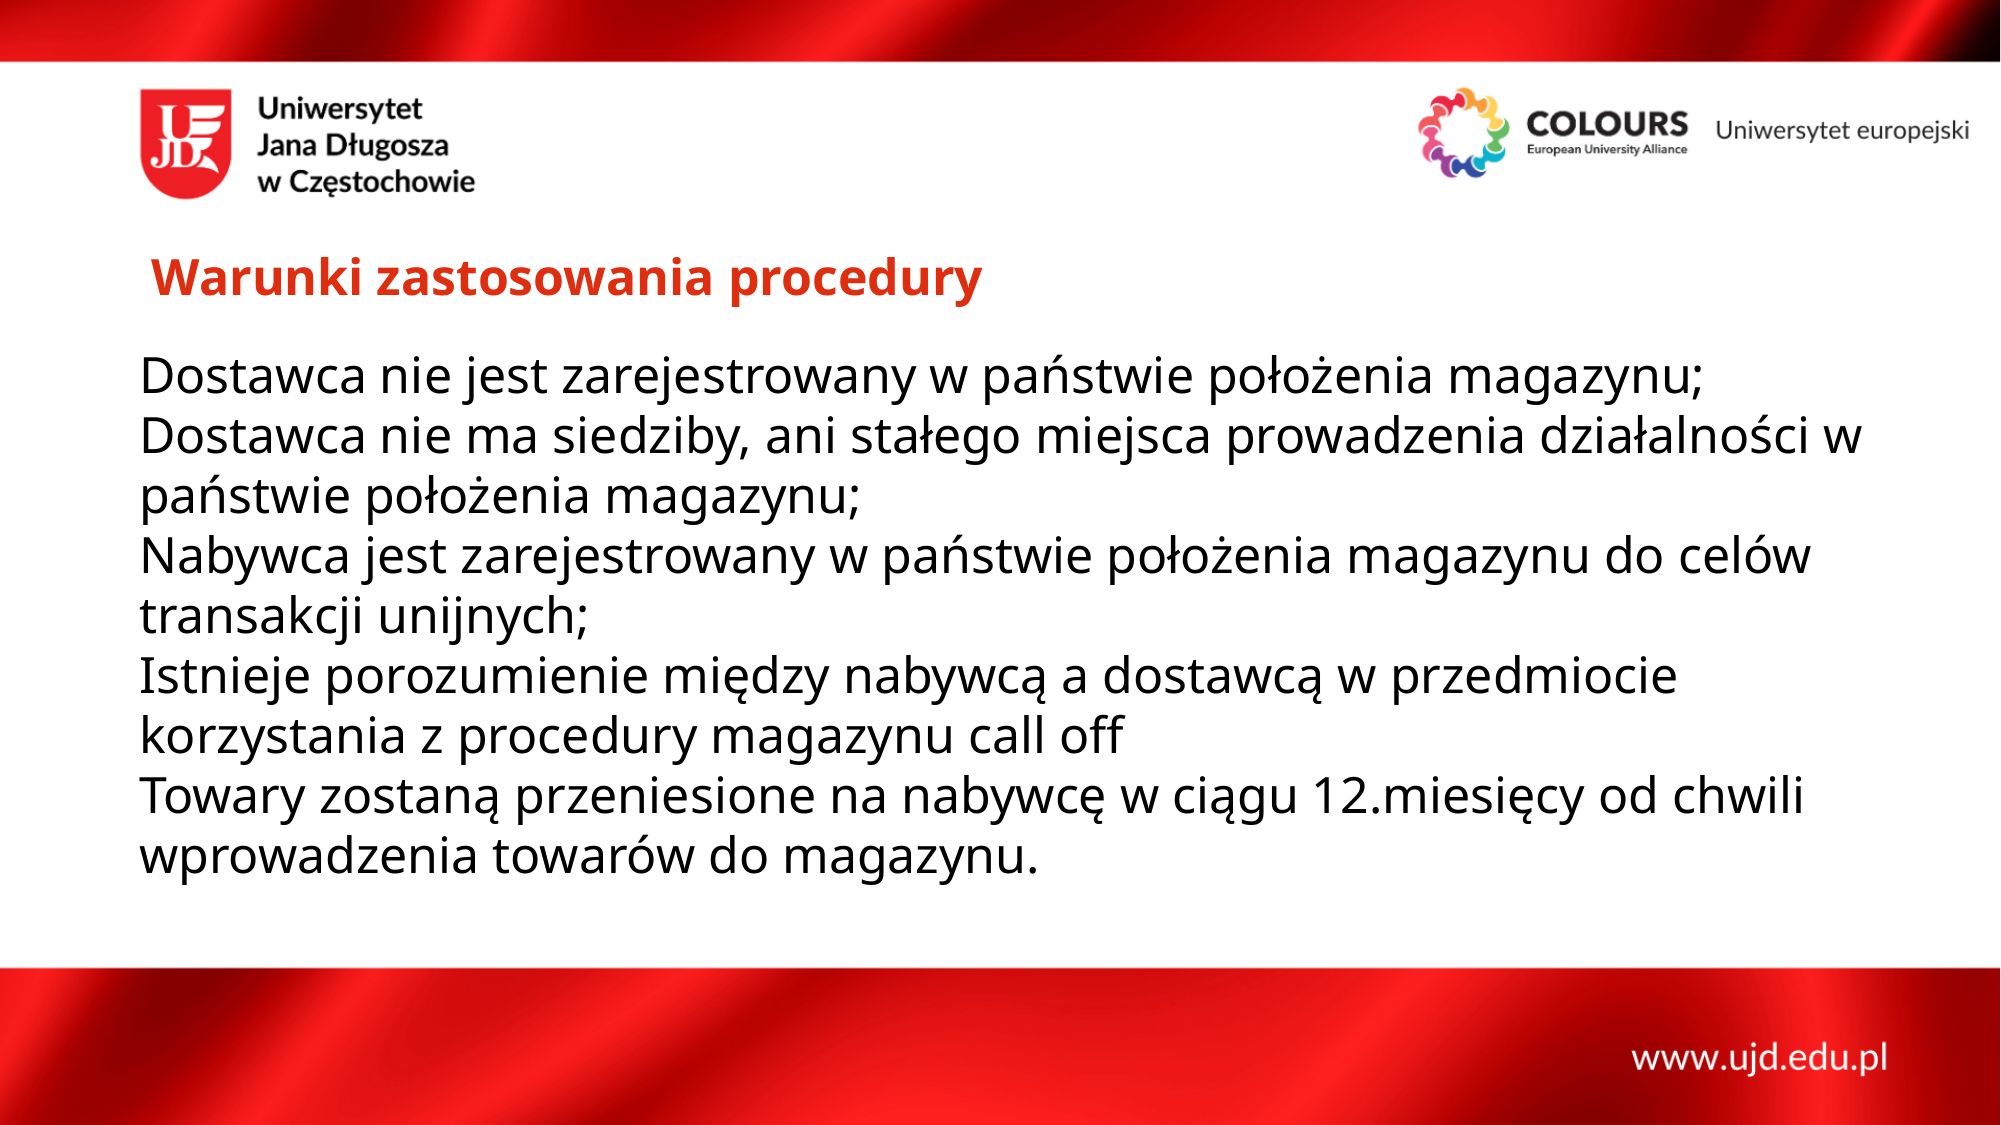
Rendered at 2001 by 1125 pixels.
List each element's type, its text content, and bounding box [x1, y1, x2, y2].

text_box Dostawca nie jest zarejestrowany w państwie położenia magazynu; Dostawca nie ma siedziby, ani stałego miejsca prowadzenia działalności w państwie położenia magazynu; Nabywca jest zarejestrowany w państwie położenia magazynu do celów transakcji unijnych; Istnieje porozumienie między nabywcą a dostawcą w przedmiocie korzystania z procedury magazynu call off Towary zostaną przeniesione na nabywcę w ciągu 12.miesięcy od chwili wprowadzenia towarów do magazynu. [124, 325, 1966, 1011]
picture [0, 0, 2001, 1125]
text_box Warunki zastosowania procedury [137, 238, 1819, 314]
